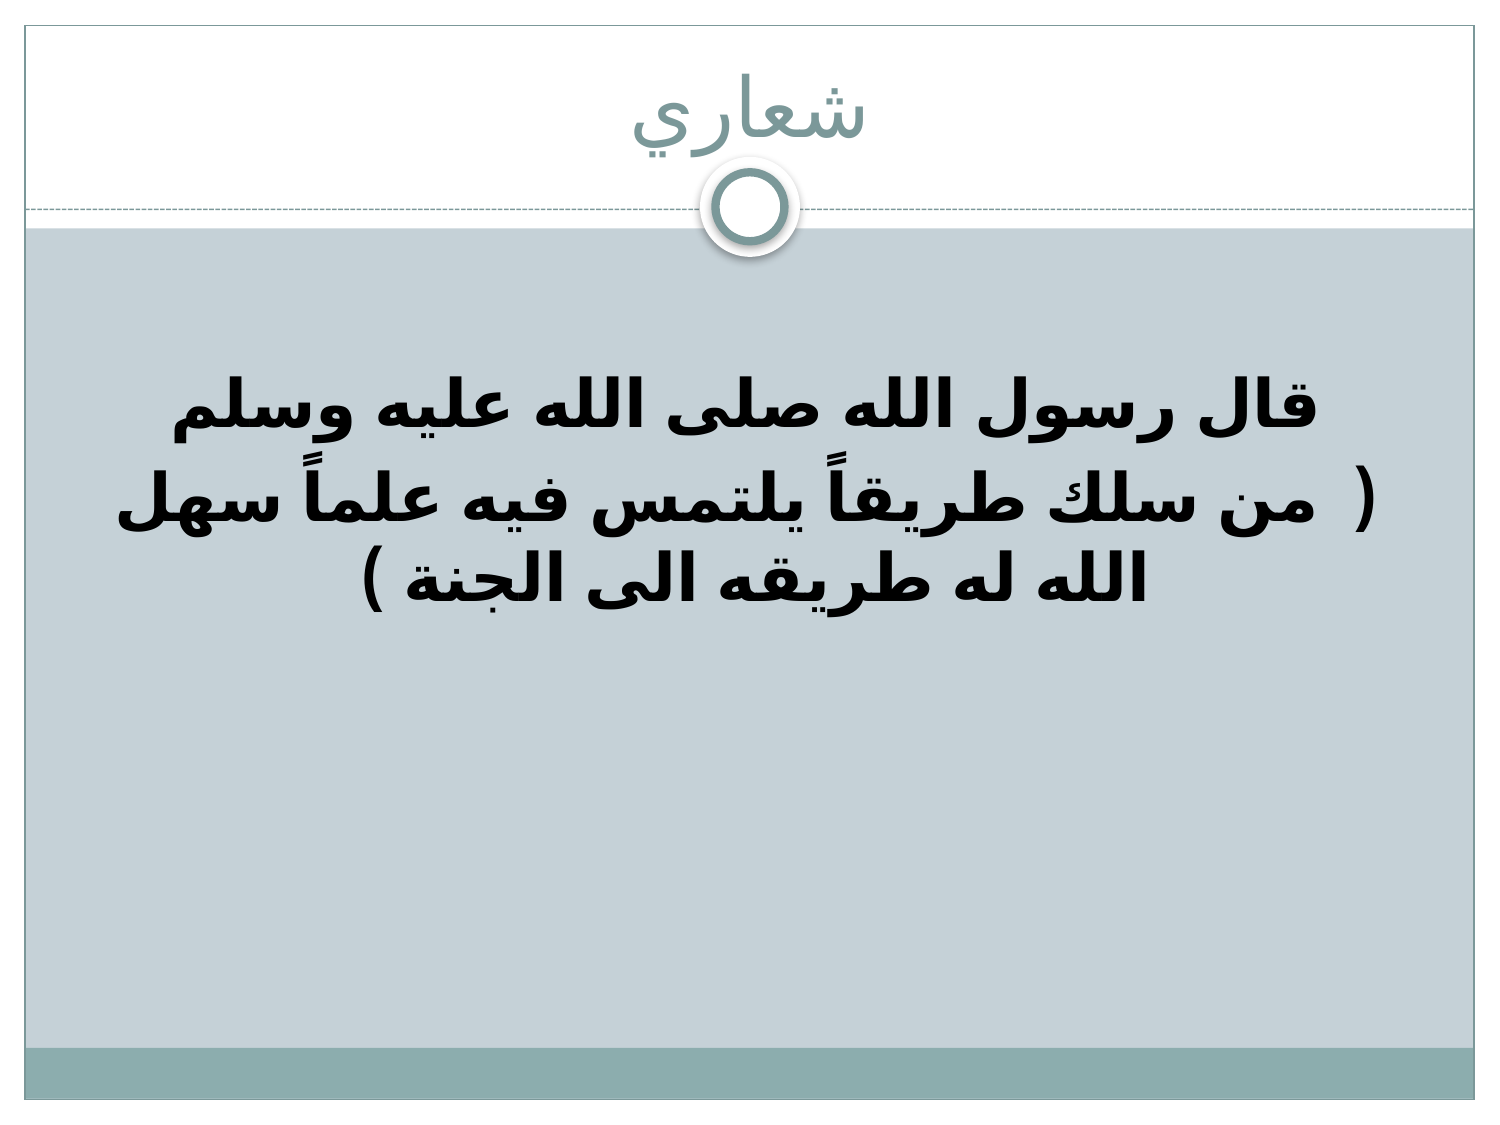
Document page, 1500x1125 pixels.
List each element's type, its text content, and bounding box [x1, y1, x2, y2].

title شعاري [49, 37, 1450, 162]
list قال رسول الله صلى الله عليه وسلم ( من سلك طريقاً يلتمس فيه علماً سهل الله له طريقه الى الجنة ) [49, 250, 1445, 1001]
